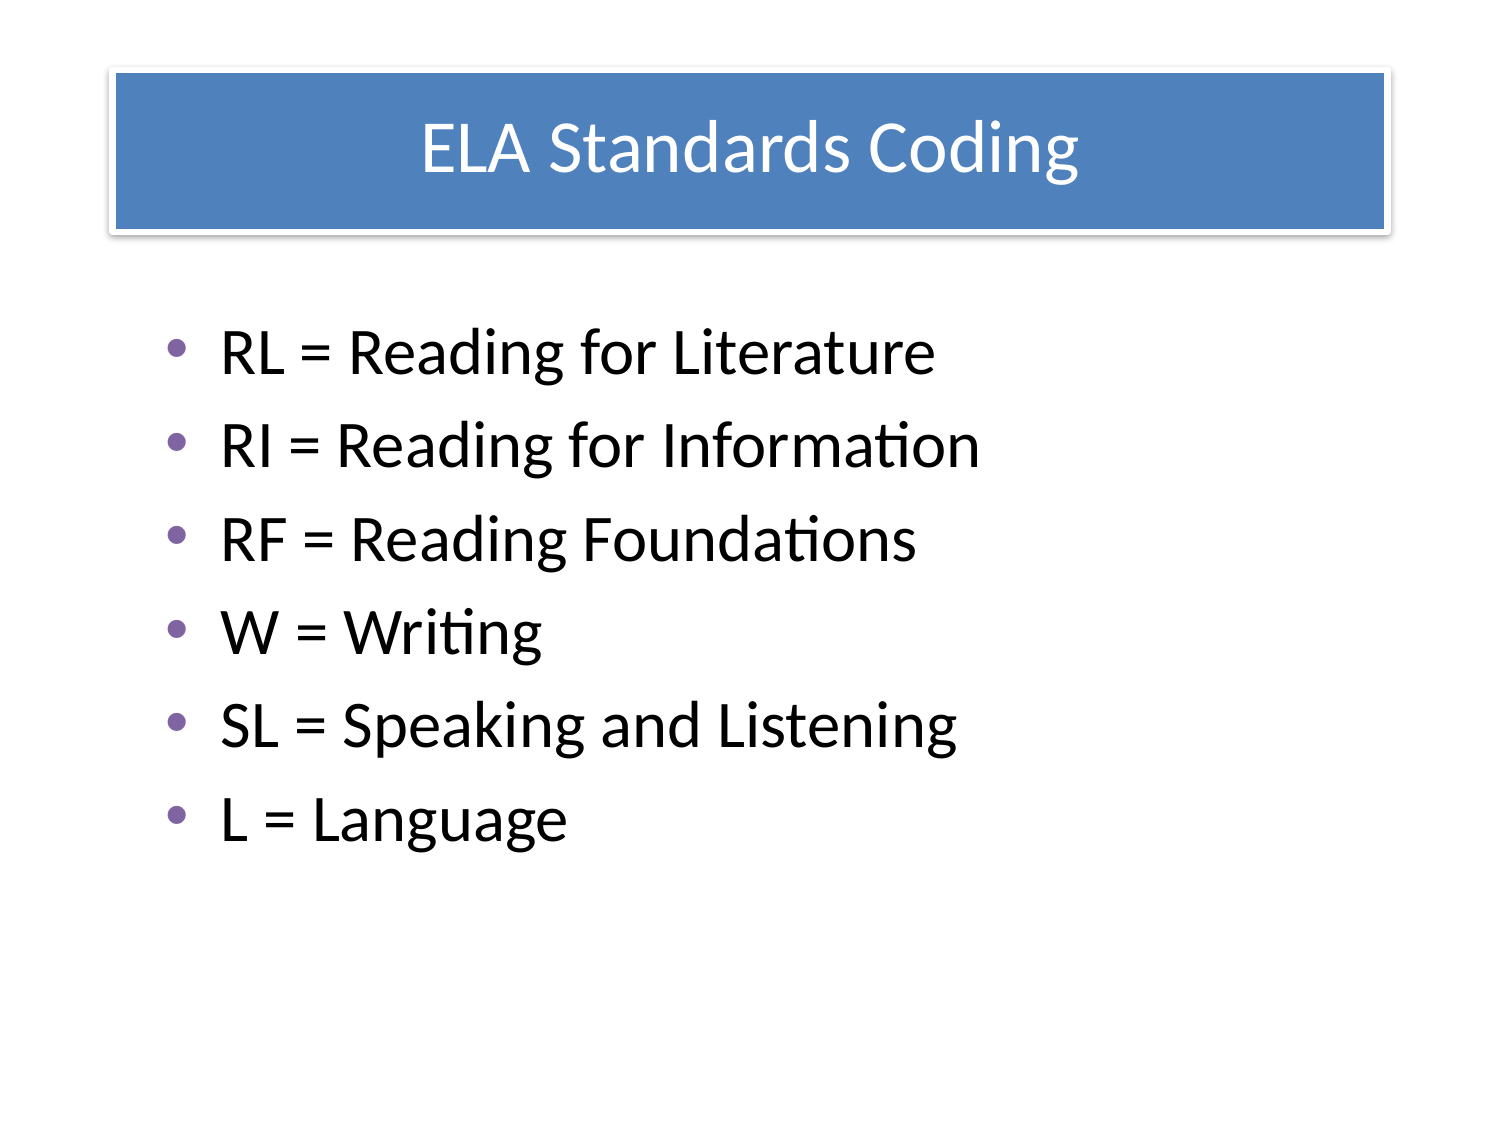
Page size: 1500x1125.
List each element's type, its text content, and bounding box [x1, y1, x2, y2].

text_box ELA Standards Coding [109, 67, 1391, 235]
list RL = Reading for Literature RI = Reading for Information RF = Reading Foundations W = Writing SL = Speaking and Listening L = Language [150, 299, 1350, 1043]
